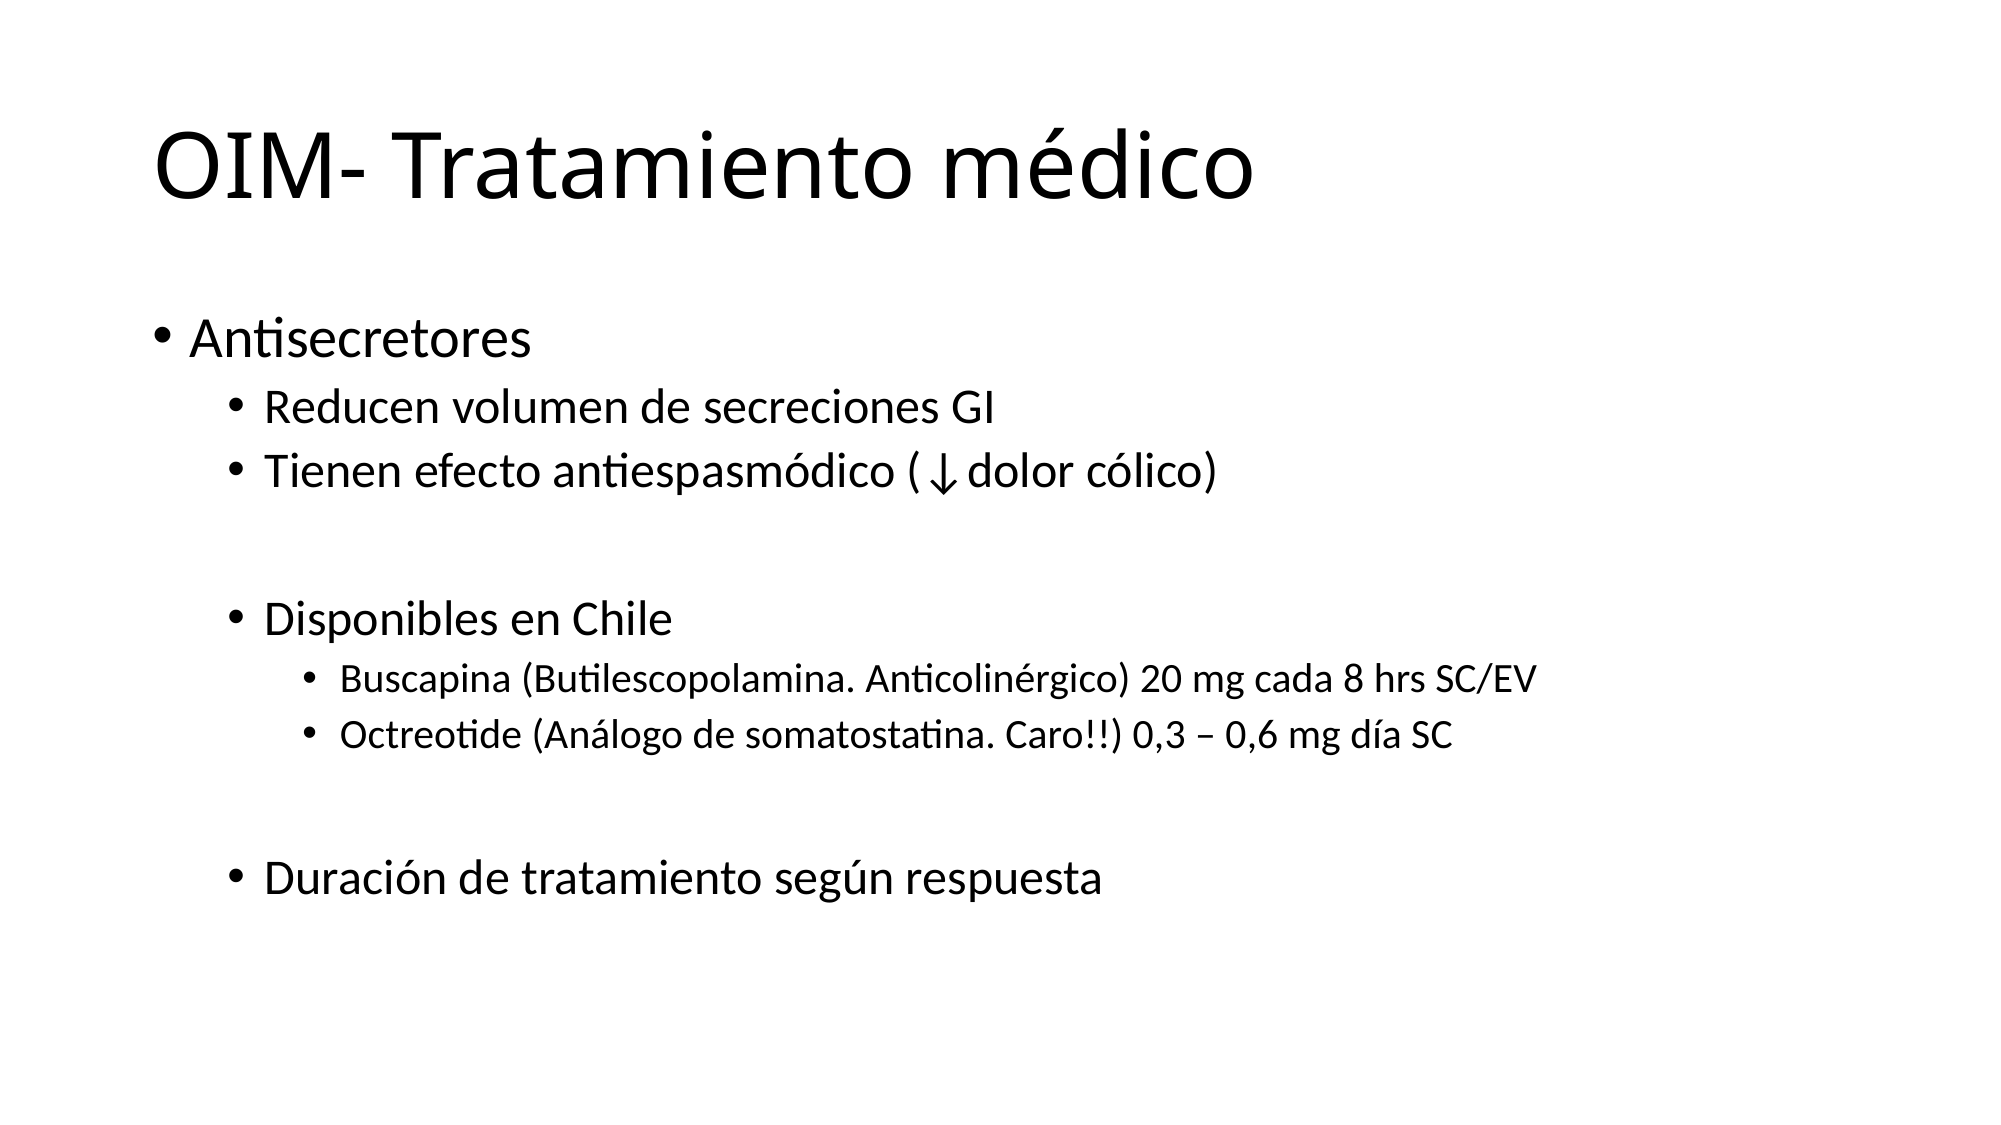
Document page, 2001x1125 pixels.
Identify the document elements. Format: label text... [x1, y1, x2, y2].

title OIM- Tratamiento médico [137, 59, 1863, 278]
list Antisecretores Reducen volumen de secreciones GI Tienen efecto antiespasmódico (↓dolor cólico) Disponibles en Chile Buscapina (Butilescopolamina. Anticolinérgico) 20 mg cada 8 hrs SC/EV Octreotide (Análogo de somatostatina. Caro!!) 0,3 – 0,6 mg día SC Duración de tratamiento según respuesta [137, 299, 1863, 1014]
